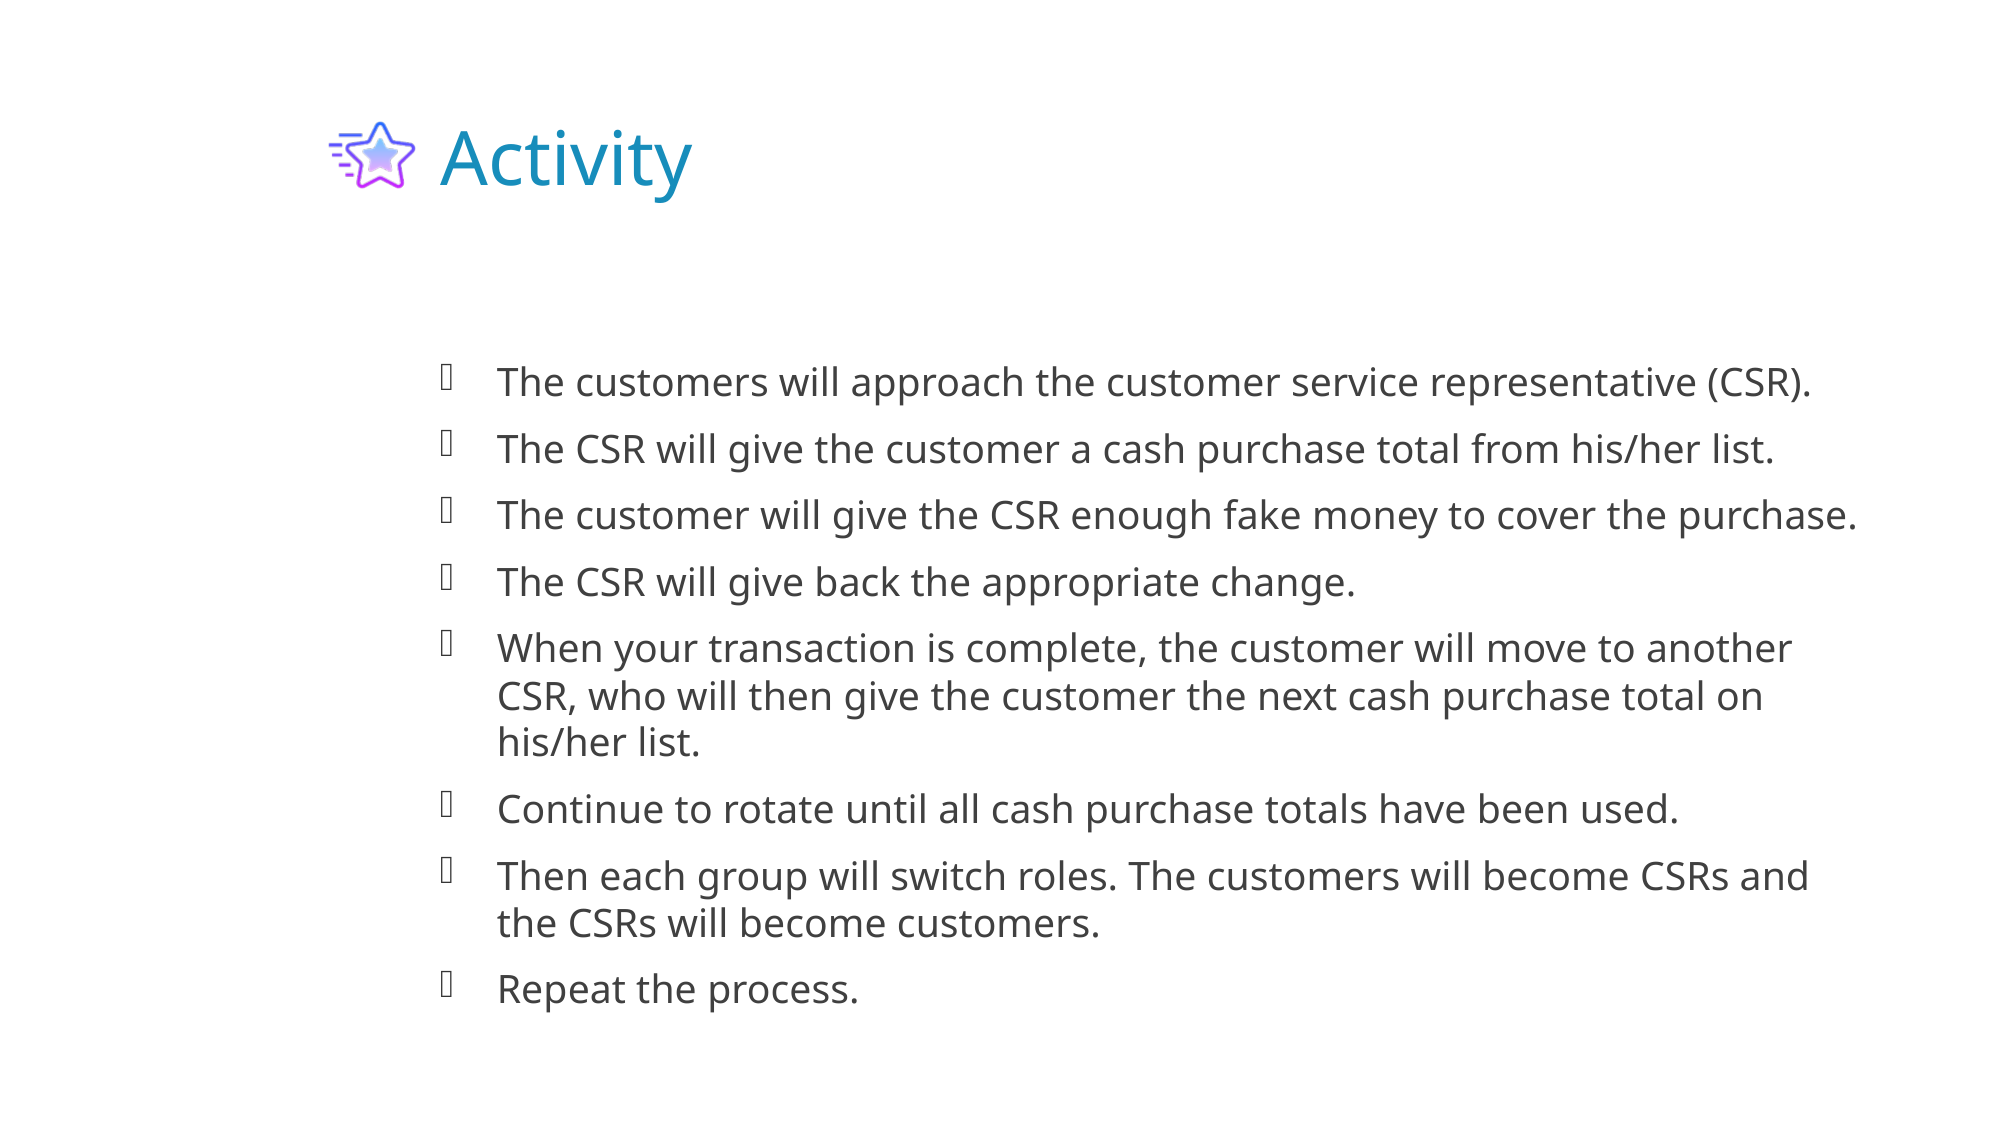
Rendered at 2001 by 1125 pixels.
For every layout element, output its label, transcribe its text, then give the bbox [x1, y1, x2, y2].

title Activity [425, 102, 1888, 313]
picture [319, 102, 425, 208]
list The customers will approach the customer service representative (CSR). The CSR will give the customer a cash purchase total from his/her list. The customer will give the CSR enough fake money to cover the purchase. The CSR will give back the appropriate change. When your transaction is complete, the customer will move to another CSR, who will then give the customer the next cash purchase total on his/her list. Continue to rotate until all cash purchase totals have been used. Then each group will switch roles. The customers will become CSRs and the CSRs will become customers. Repeat the process. [424, 350, 1888, 1074]
